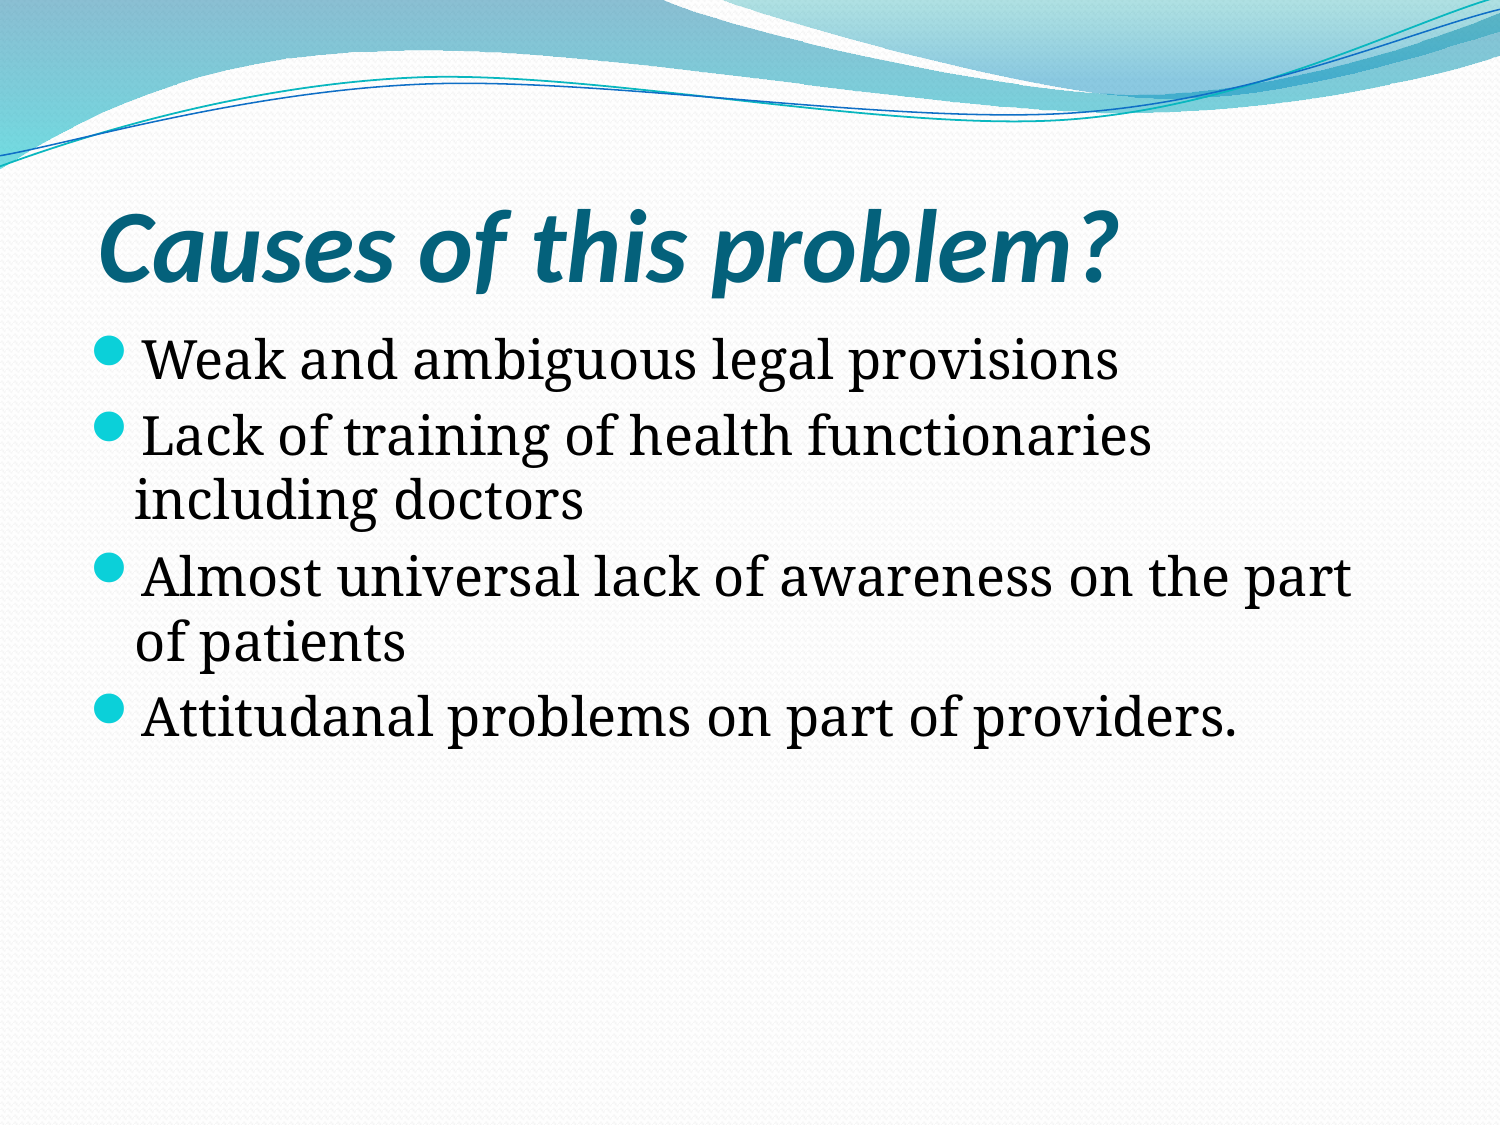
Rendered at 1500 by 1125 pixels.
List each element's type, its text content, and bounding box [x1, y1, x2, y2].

title Causes of this problem? [75, 115, 1425, 303]
list Weak and ambiguous legal provisions Lack of training of health functionaries including doctors Almost universal lack of awareness on the part of patients Attitudanal problems on part of providers. [75, 317, 1425, 1038]
